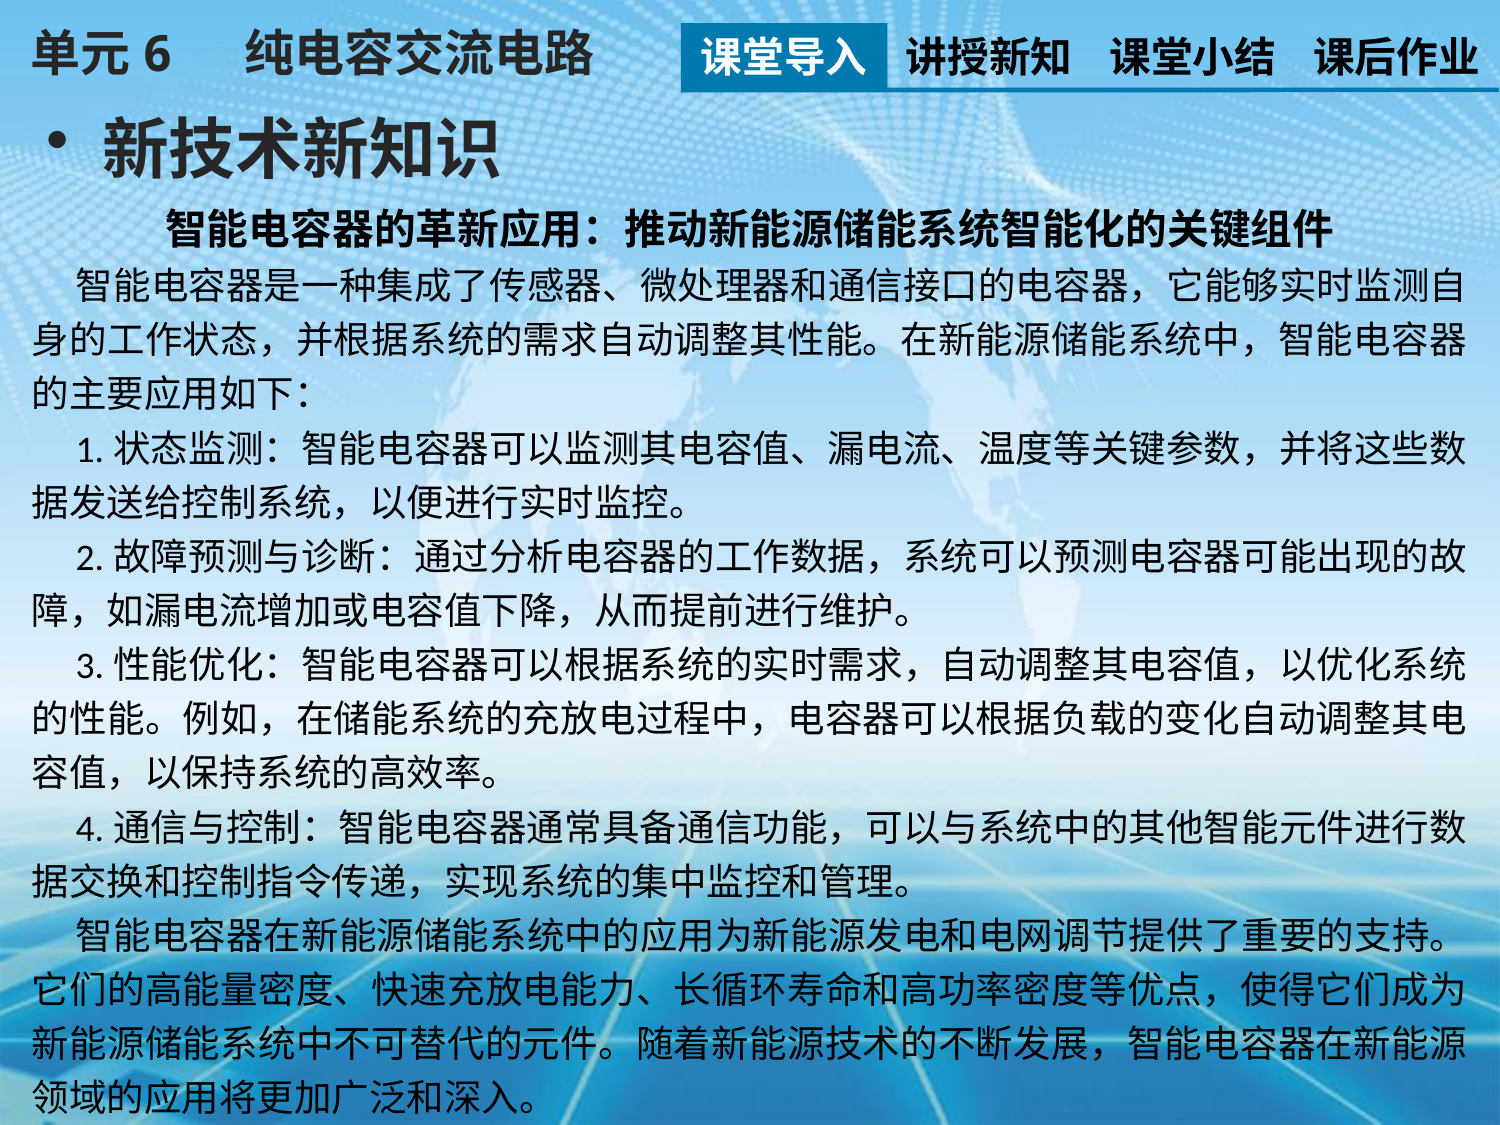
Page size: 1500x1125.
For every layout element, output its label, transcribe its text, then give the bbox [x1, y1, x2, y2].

picture [0, 0, 1500, 1125]
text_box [15, 14, 1500, 90]
text_box 新技术新知识 [31, 99, 782, 195]
text_box 智能电容器的革新应用：推动新能源储能系统智能化的关键组件 智能电容器是一种集成了传感器、微处理器和通信接口的电容器，它能够实时监测自身的工作状态，并根据系统的需求自动调整其性能。在新能源储能系统中，智能电容器的主要应用如下： 1.状态监测：智能电容器可以监测其电容值、漏电流、温度等关键参数，并将这些数据发送给控制系统，以便进行实时监控。 2.故障预测与诊断：通过分析电容器的工作数据，系统可以预测电容器可能出现的故障，如漏电流增加或电容值下降，从而提前进行维护。 3.性能优化：智能电容器可以根据系统的实时需求，自动调整其电容值，以优化系统的性能。例如，在储能系统的充放电过程中，电容器可以根据负载的变化自动调整其电容值，以保持系统的高效率。 4.通信与控制：智能电容器通常具备通信功能，可以与系统中的其他智能元件进行数据交换和控制指令传递，实现系统的集中监控和管理。 智能电容器在新能源储能系统中的应用为新能源发电和电网调节提供了重要的支持。它们的高能量密度、快速充放电能力、长循环寿命和高功率密度等优点，使得它们成为新能源储能系统中不可替代的元件。随着新能源技术的不断发展，智能电容器在新能源领域的应用将更加广泛和深入。 [17, 191, 1483, 1125]
